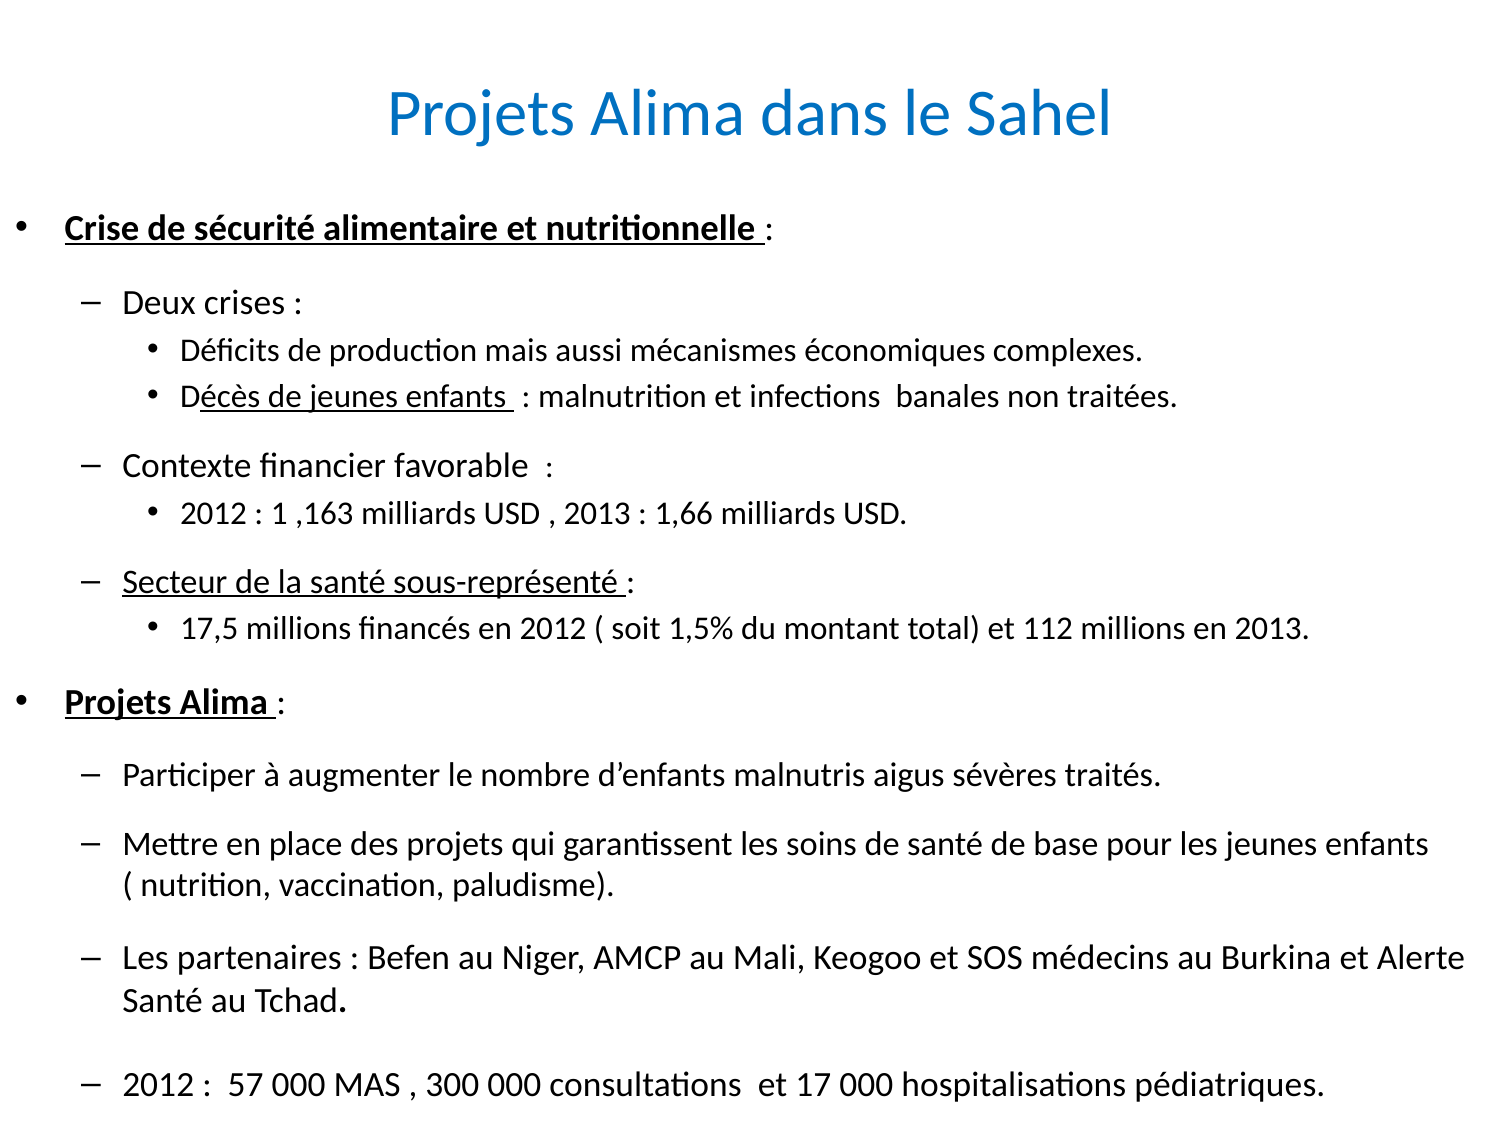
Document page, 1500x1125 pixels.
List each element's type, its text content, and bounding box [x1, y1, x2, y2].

title Projets Alima dans le Sahel [75, 45, 1425, 173]
list Crise de sécurité alimentaire et nutritionnelle : Deux crises : Déficits de production mais aussi mécanismes économiques complexes. Décès de jeunes enfants : malnutrition et infections banales non traitées. Contexte financier favorable : 2012 : 1 ,163 milliards USD , 2013 : 1,66 milliards USD. Secteur de la santé sous-représenté : 17,5 millions financés en 2012 ( soit 1,5% du montant total) et 112 millions en 2013. Projets Alima : Participer à augmenter le nombre d’enfants malnutris aigus sévères traités. Mettre en place des projets qui garantissent les soins de santé de base pour les jeunes enfants ( nutrition, vaccination, paludisme). Les partenaires : Befen au Niger, AMCP au Mali, Keogoo et SOS médecins au Burkina et Alerte Santé au Tchad. 2012 : 57 000 MAS , 300 000 consultations et 17 000 hospitalisations pédiatriques. [0, 196, 1500, 1125]
